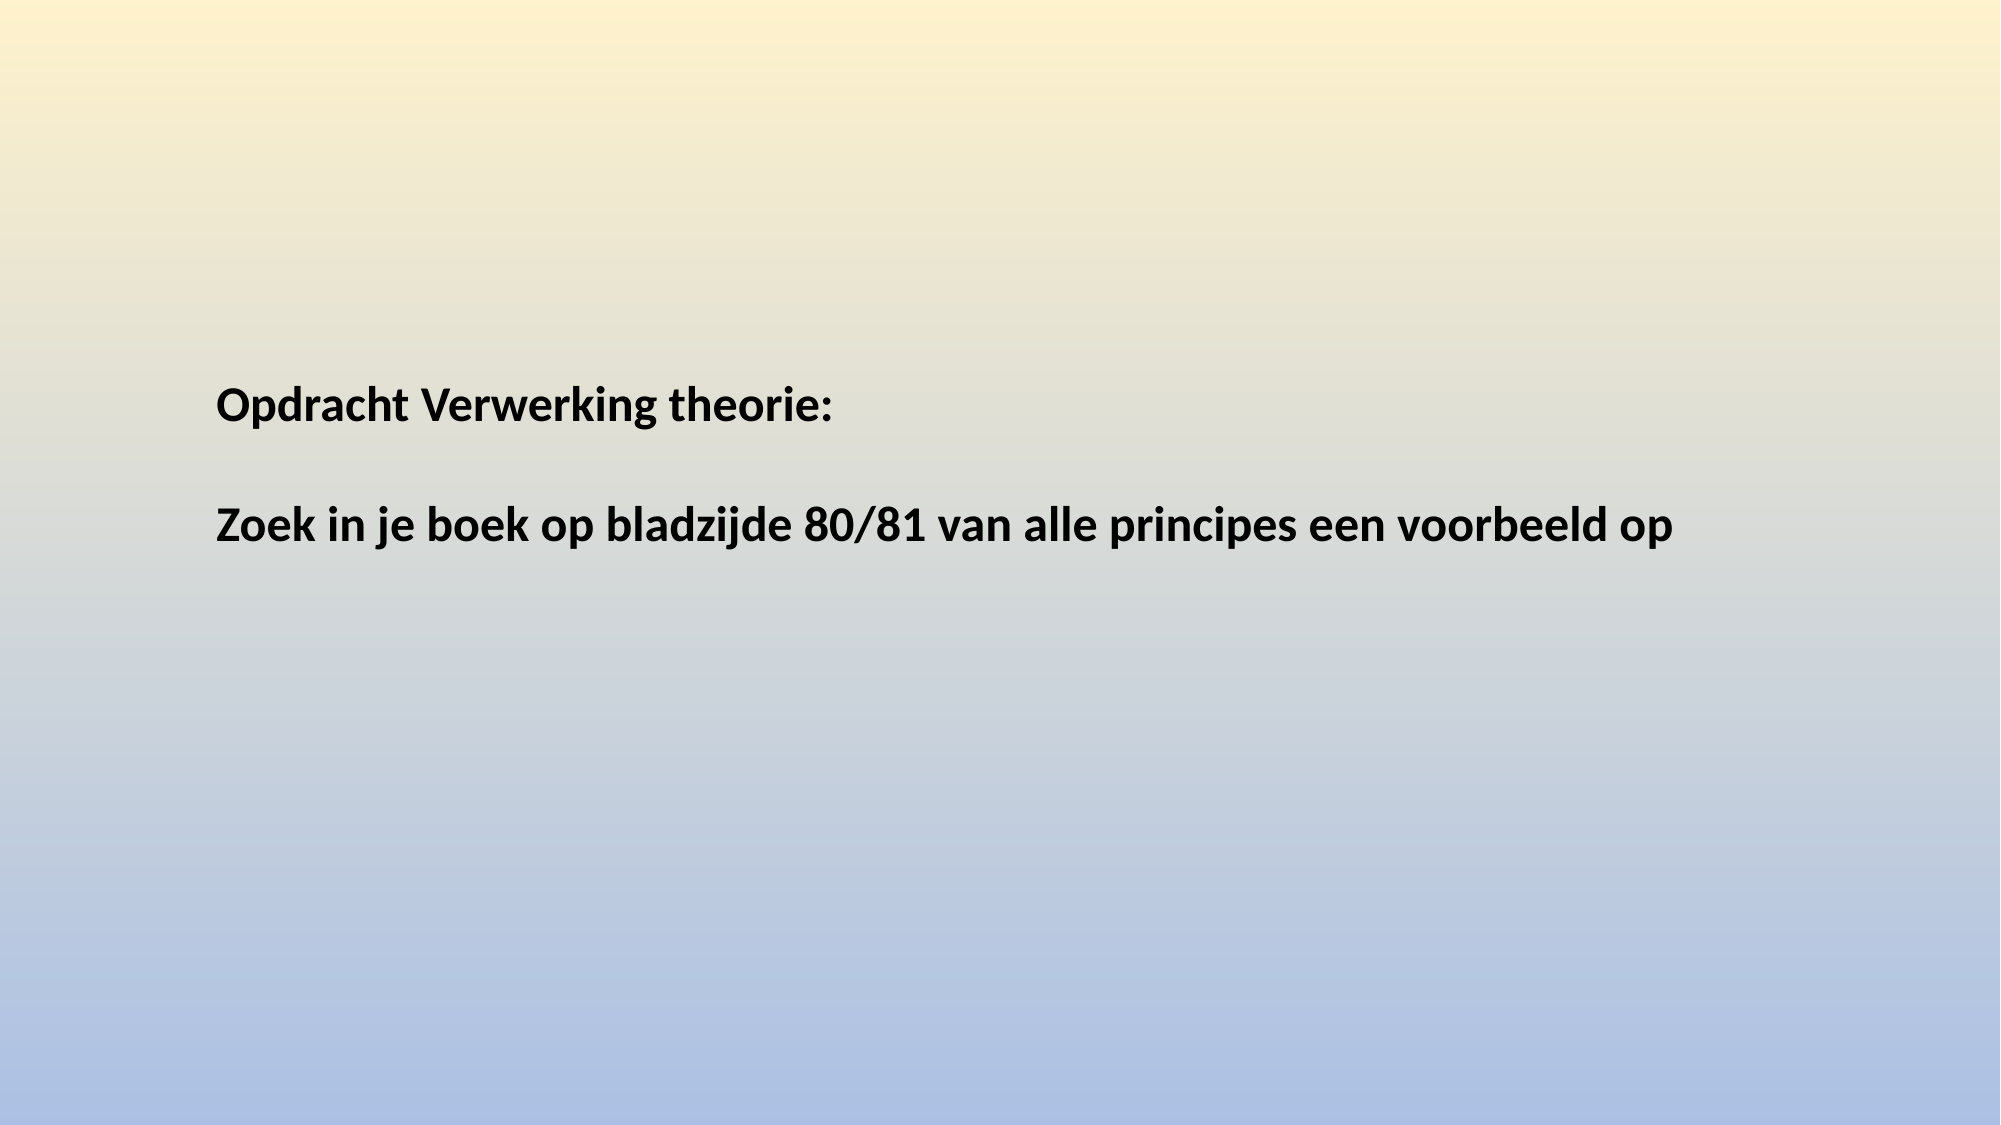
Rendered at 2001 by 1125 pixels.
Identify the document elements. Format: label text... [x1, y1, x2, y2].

text_box Opdracht Verwerking theorie: Zoek in je boek op bladzijde 80/81 van alle principes een voorbeeld op [201, 364, 1690, 654]
